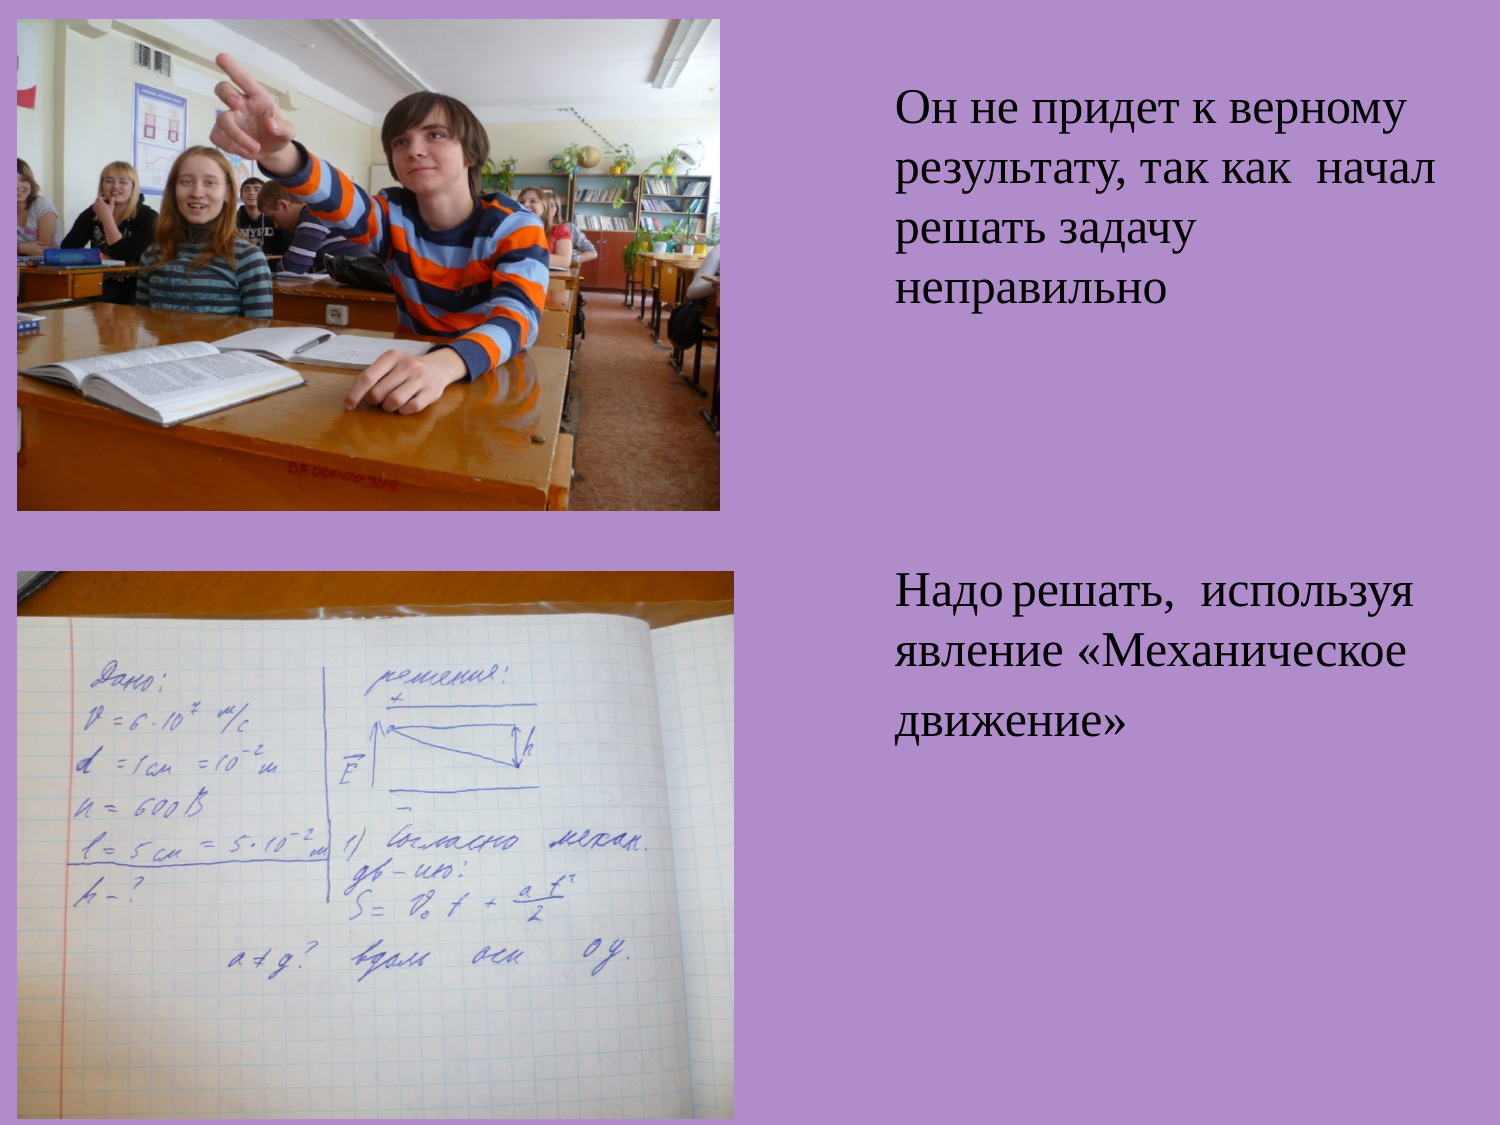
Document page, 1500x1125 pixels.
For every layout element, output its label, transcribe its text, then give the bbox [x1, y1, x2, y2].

picture [17, 571, 734, 1119]
picture [17, 18, 720, 511]
subtitle Он не придет к верному результату, так как начал решать задачу неправильно Надо решать, используя явление «Механическое движение» [879, 66, 1471, 996]
